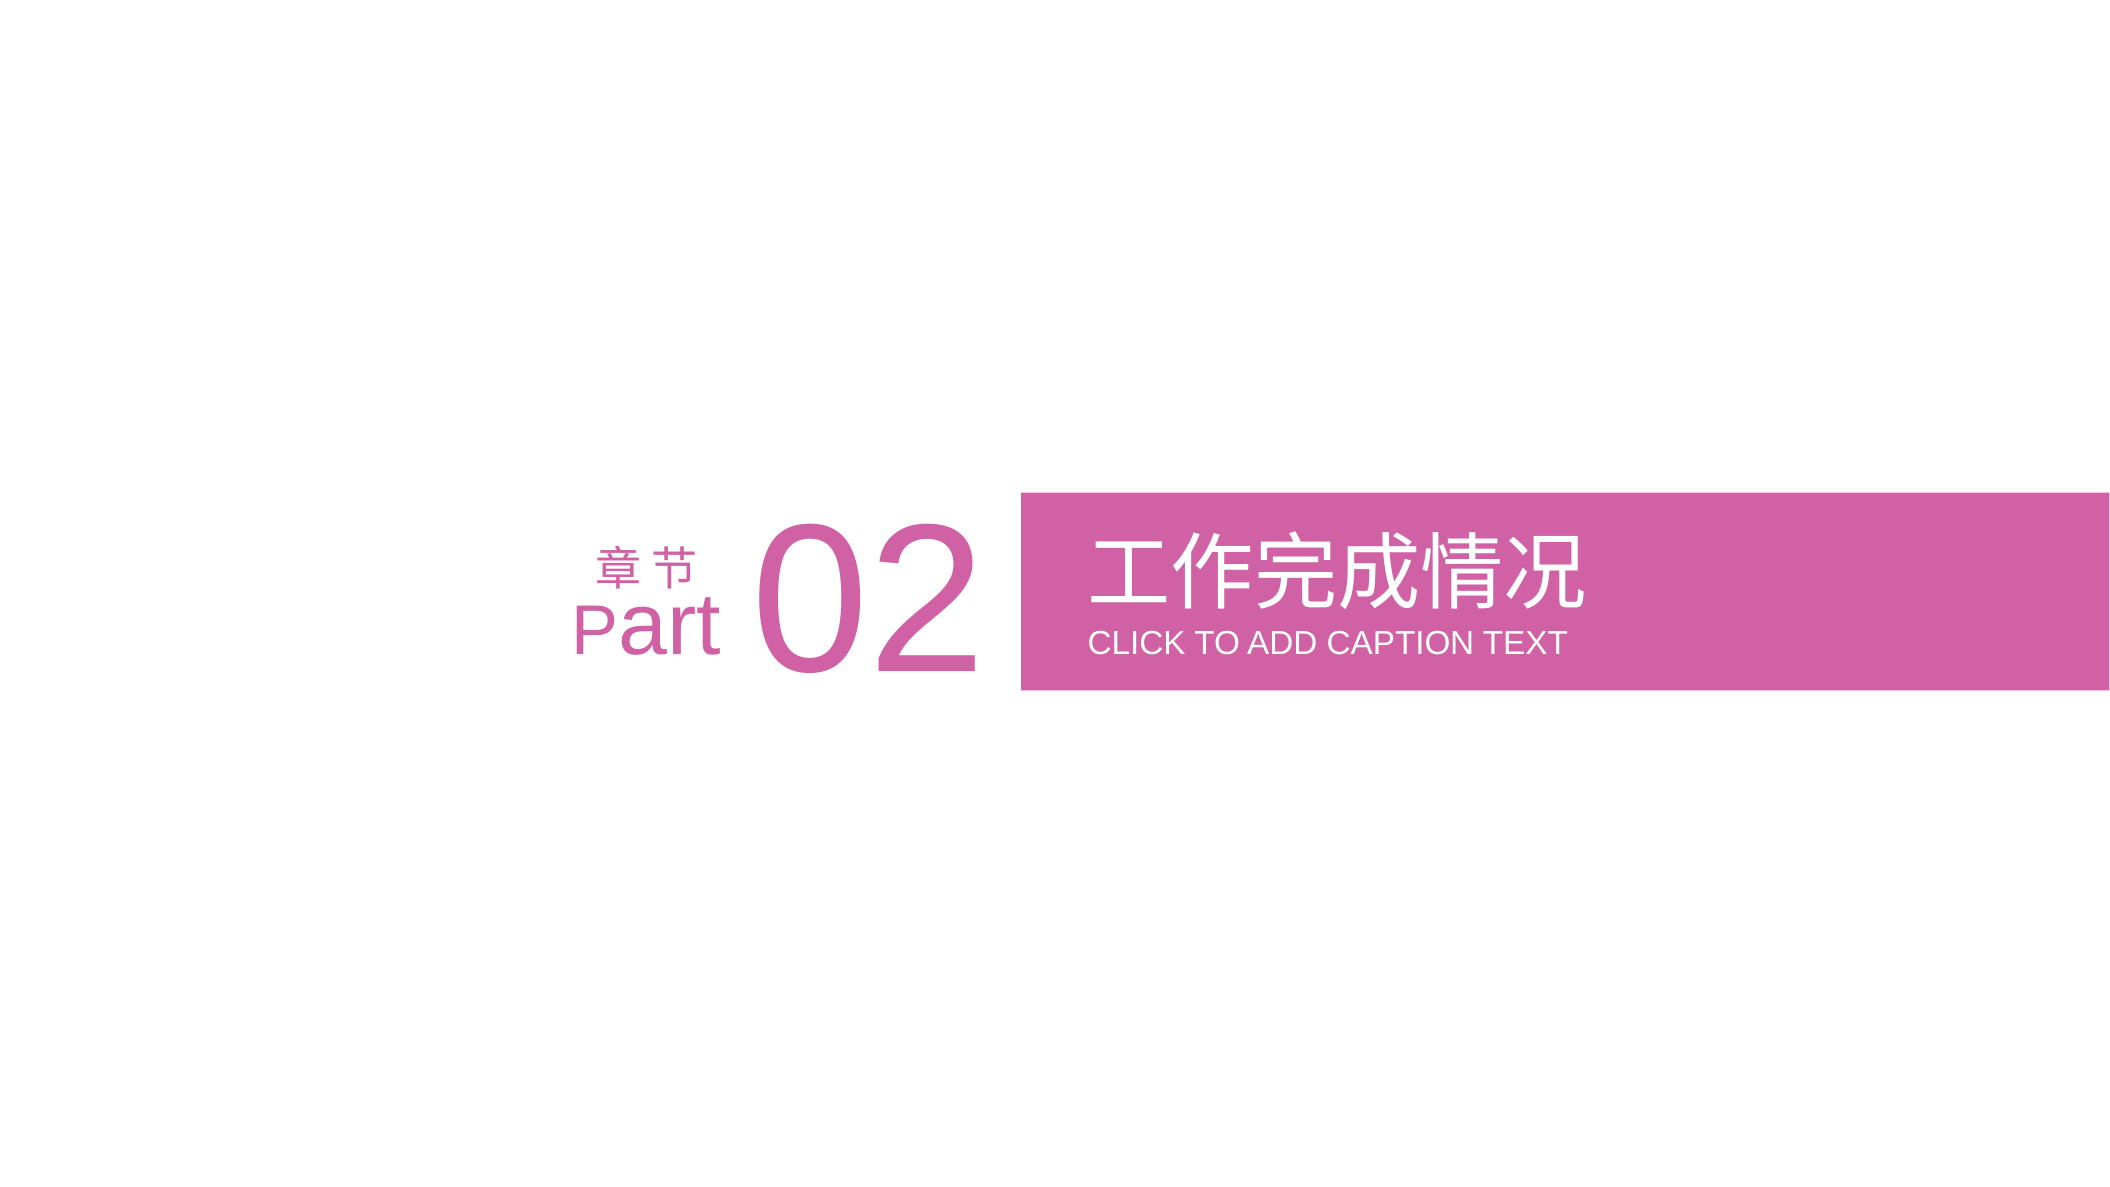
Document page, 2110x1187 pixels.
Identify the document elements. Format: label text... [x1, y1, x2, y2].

text_box Part [571, 566, 722, 673]
text_box 02 [751, 460, 986, 714]
text_box [1021, 492, 2110, 691]
text_box CLICK TO ADD CAPTION TEXT [1087, 625, 1787, 662]
text_box 工作完成情况 [1087, 530, 1787, 621]
text_box 章 节 [595, 539, 698, 595]
